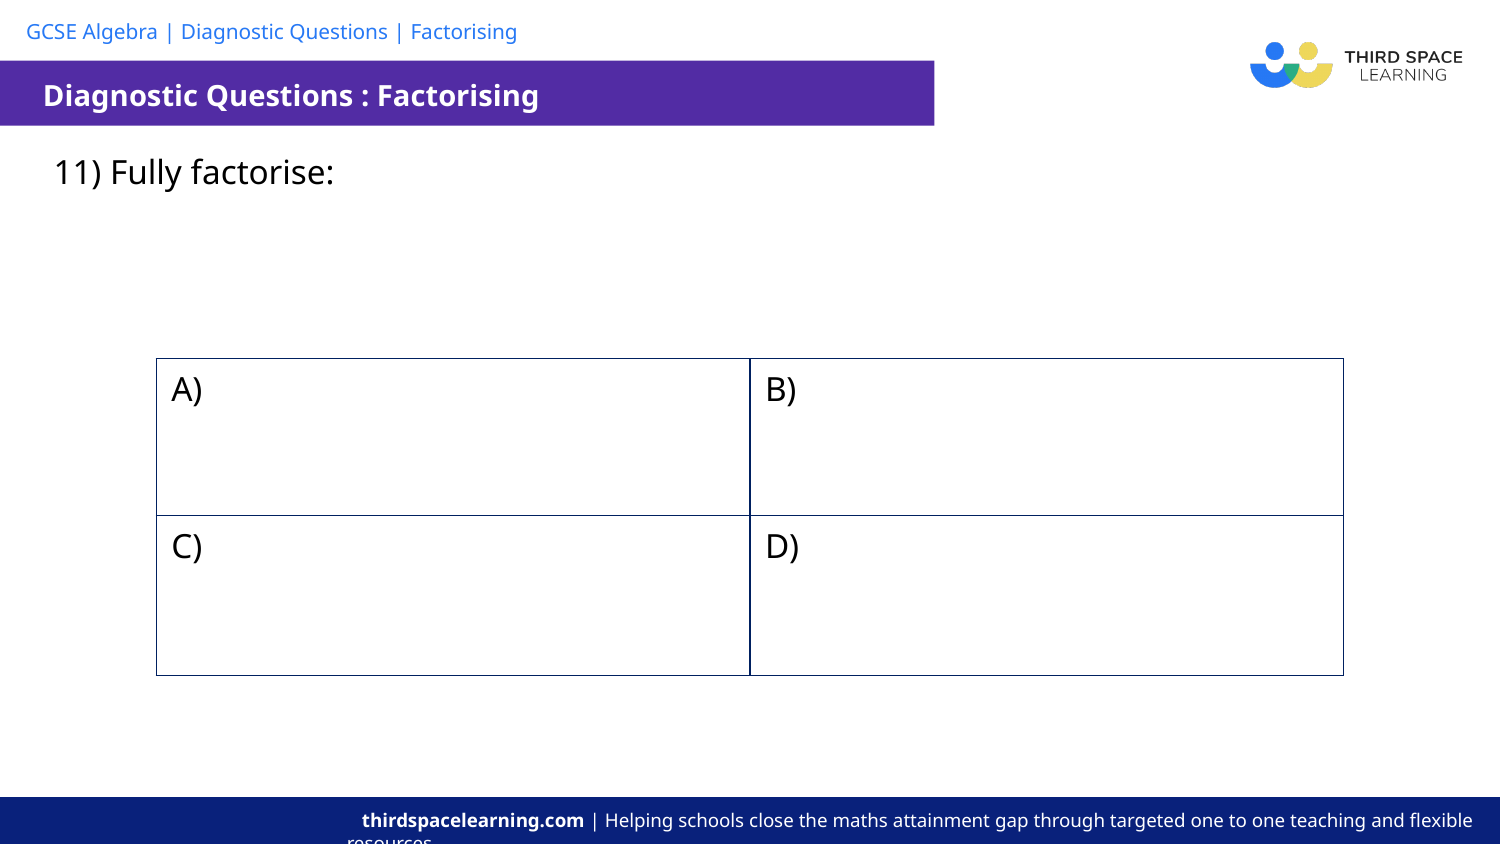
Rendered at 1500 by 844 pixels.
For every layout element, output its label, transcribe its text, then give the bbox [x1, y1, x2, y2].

text_box Diagnostic Questions : Factorising [27, 61, 849, 127]
picture [1250, 33, 1465, 99]
